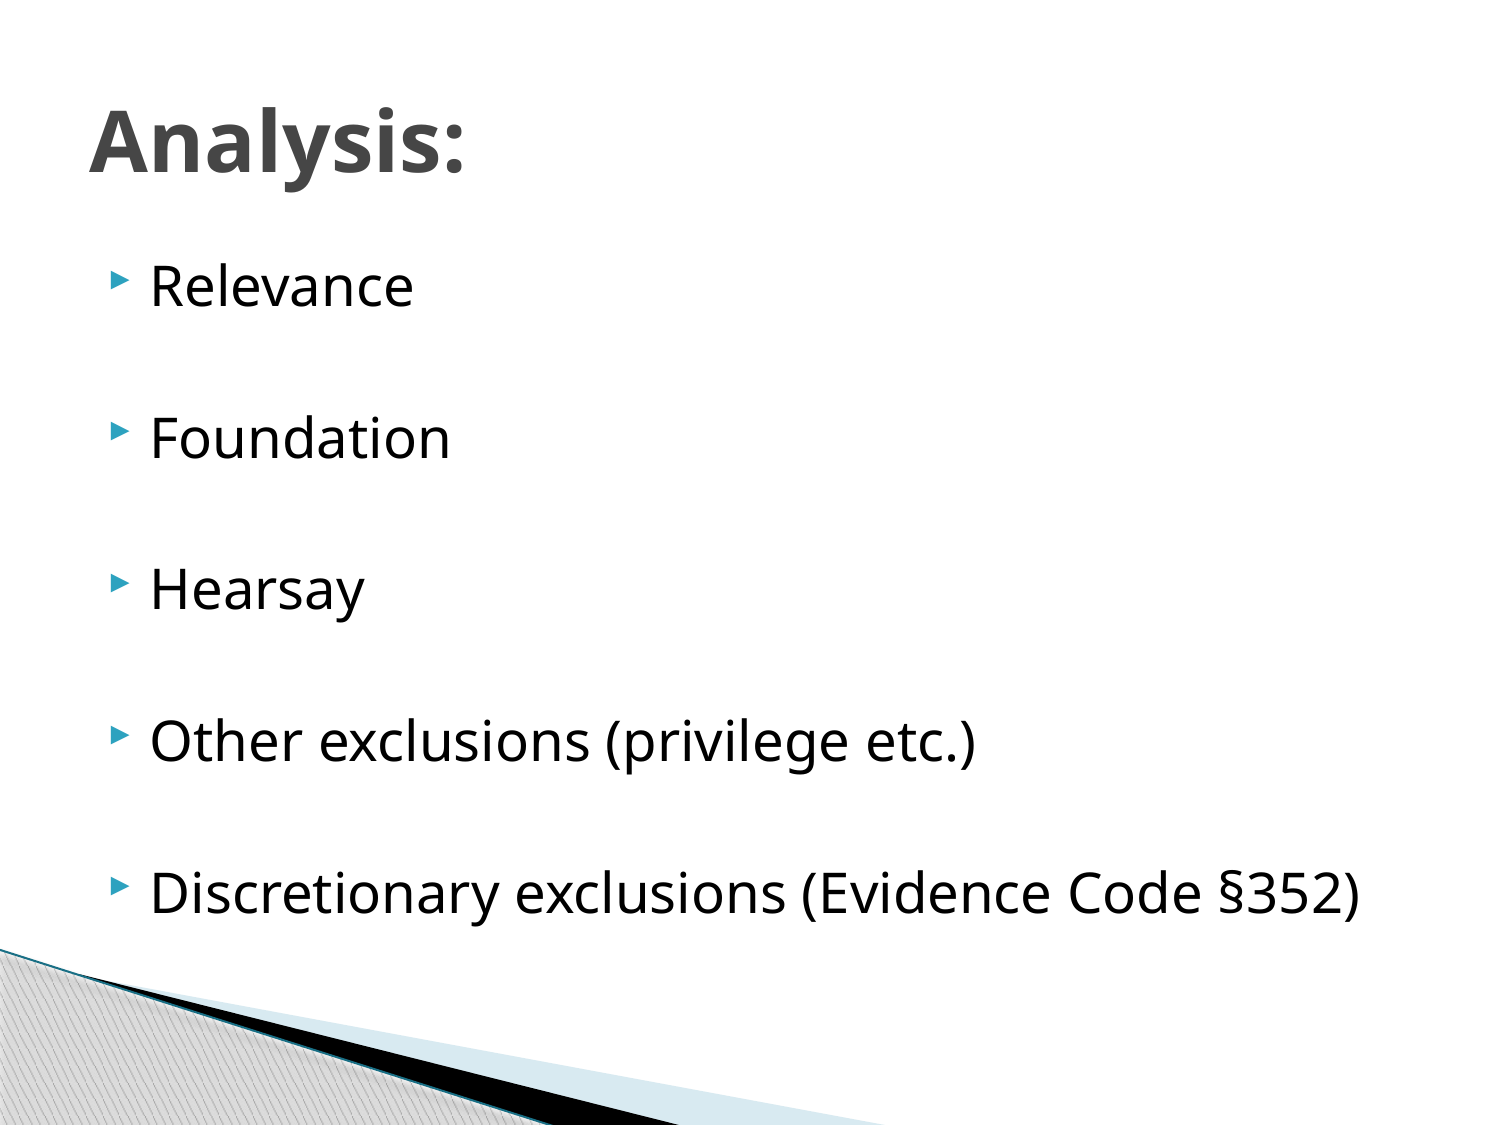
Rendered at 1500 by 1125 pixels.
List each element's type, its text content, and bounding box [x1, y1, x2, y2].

title Analysis: [75, 45, 1425, 233]
list Relevance Foundation Hearsay Other exclusions (privilege etc.) Discretionary exclusions (Evidence Code §352) [75, 243, 1425, 986]
